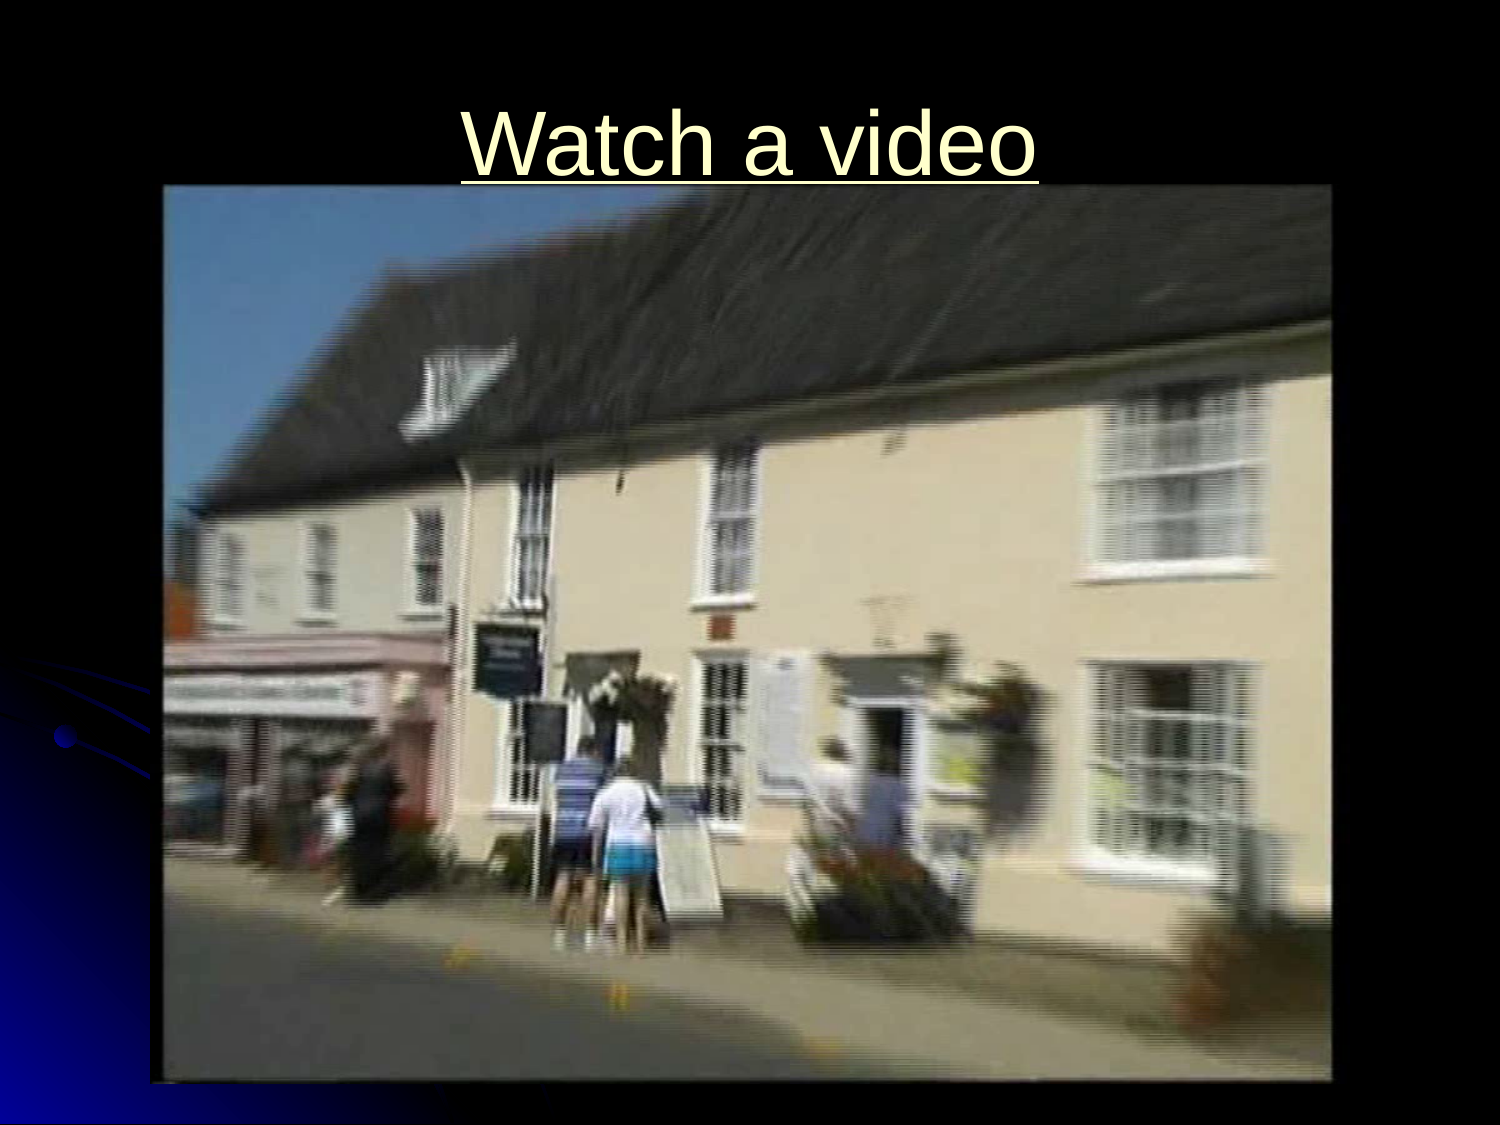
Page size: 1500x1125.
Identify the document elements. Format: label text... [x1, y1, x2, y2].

title Watch a video [75, 45, 1425, 233]
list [149, 183, 1351, 1085]
